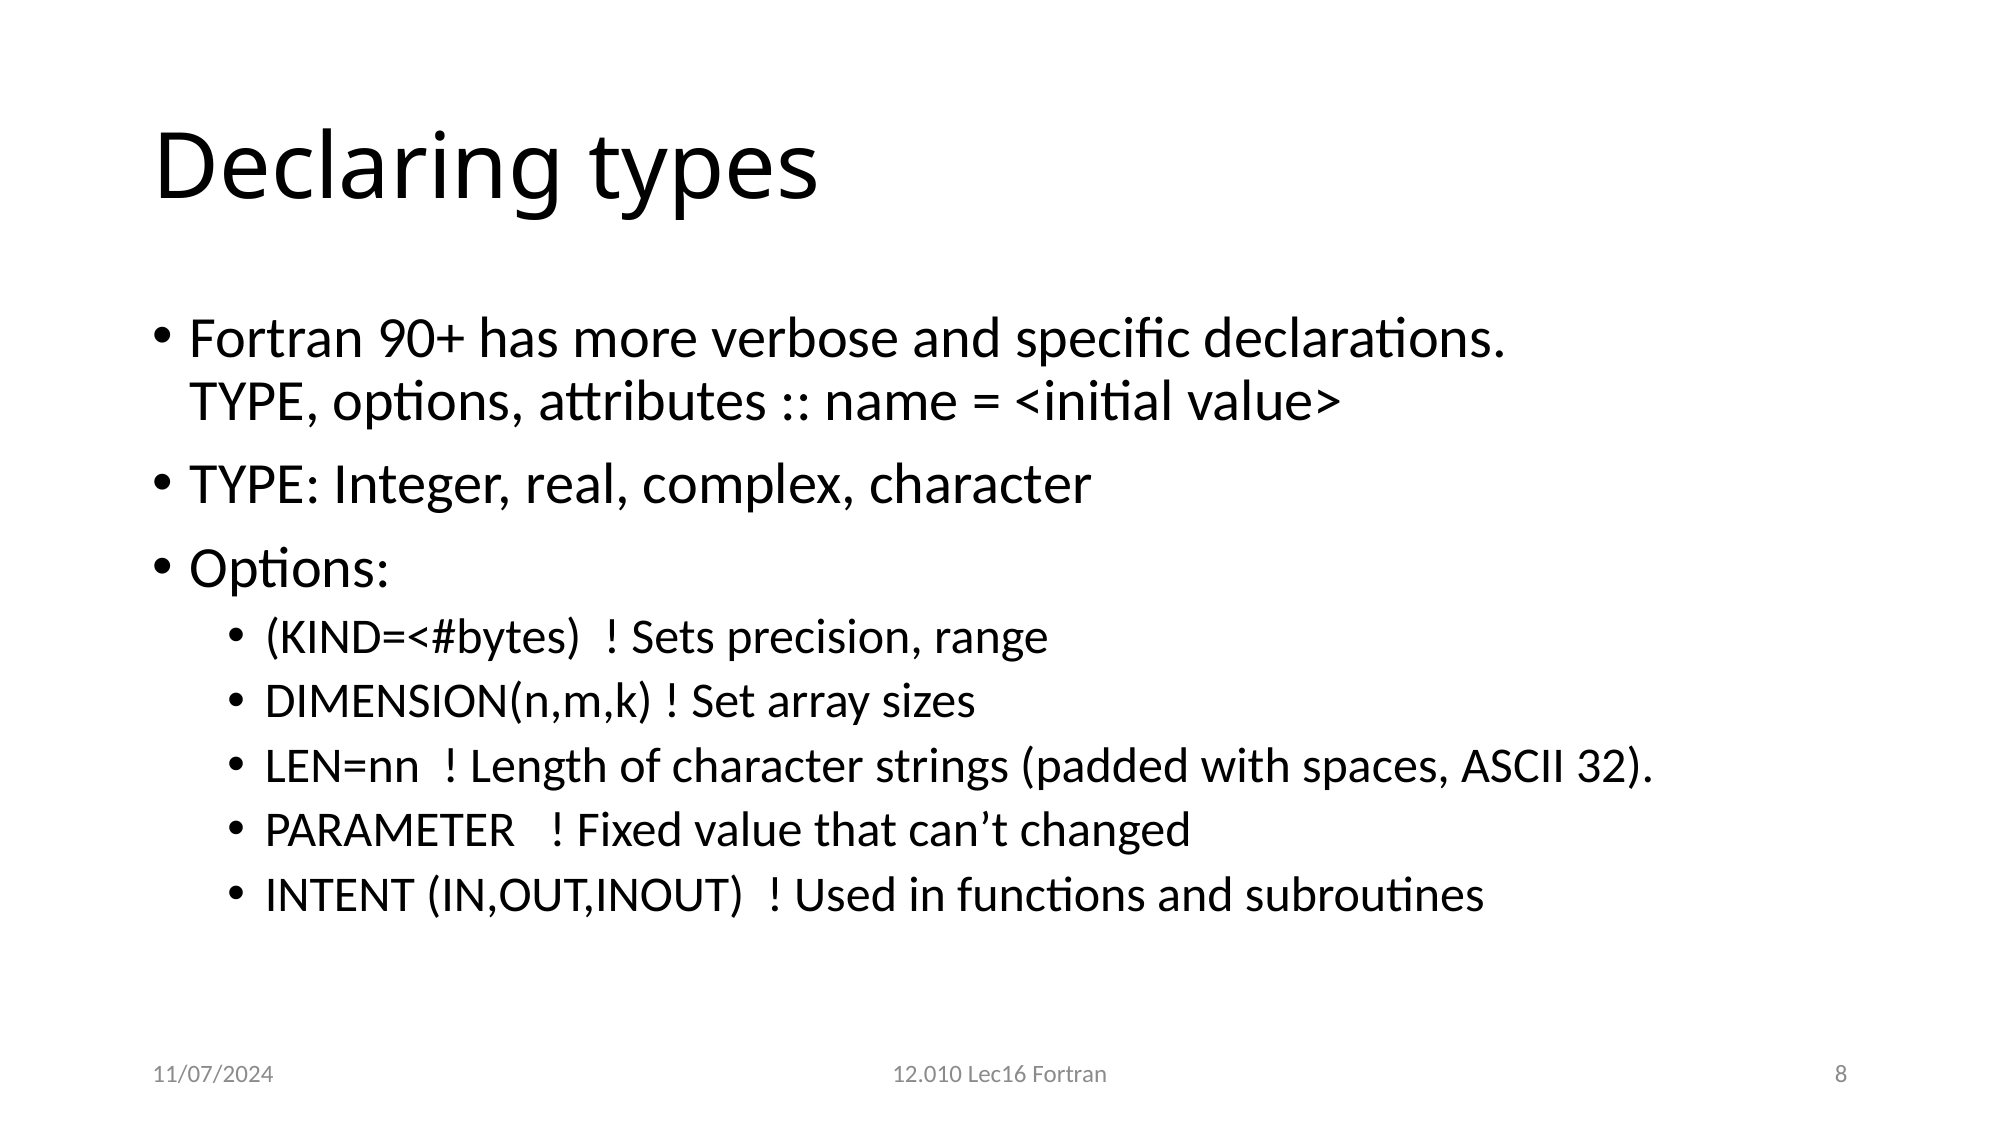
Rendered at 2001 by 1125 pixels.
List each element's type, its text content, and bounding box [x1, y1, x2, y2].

list Fortran 90+ has more verbose and specific declarations. TYPE, options, attributes :: name = <initial value> TYPE: Integer, real, complex, character Options: (KIND=<#bytes) ! Sets precision, range DIMENSION(n,m,k) ! Set array sizes LEN=nn ! Length of character strings (padded with spaces, ASCII 32). PARAMETER ! Fixed value that can’t changed INTENT (IN,OUT,INOUT) ! Used in functions and subroutines [137, 299, 1863, 1014]
slide_number 8 [1412, 1042, 1863, 1103]
footer 12.010 Lec16 Fortran [662, 1042, 1338, 1103]
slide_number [137, 1042, 588, 1103]
title Declaring types [137, 59, 1863, 278]
